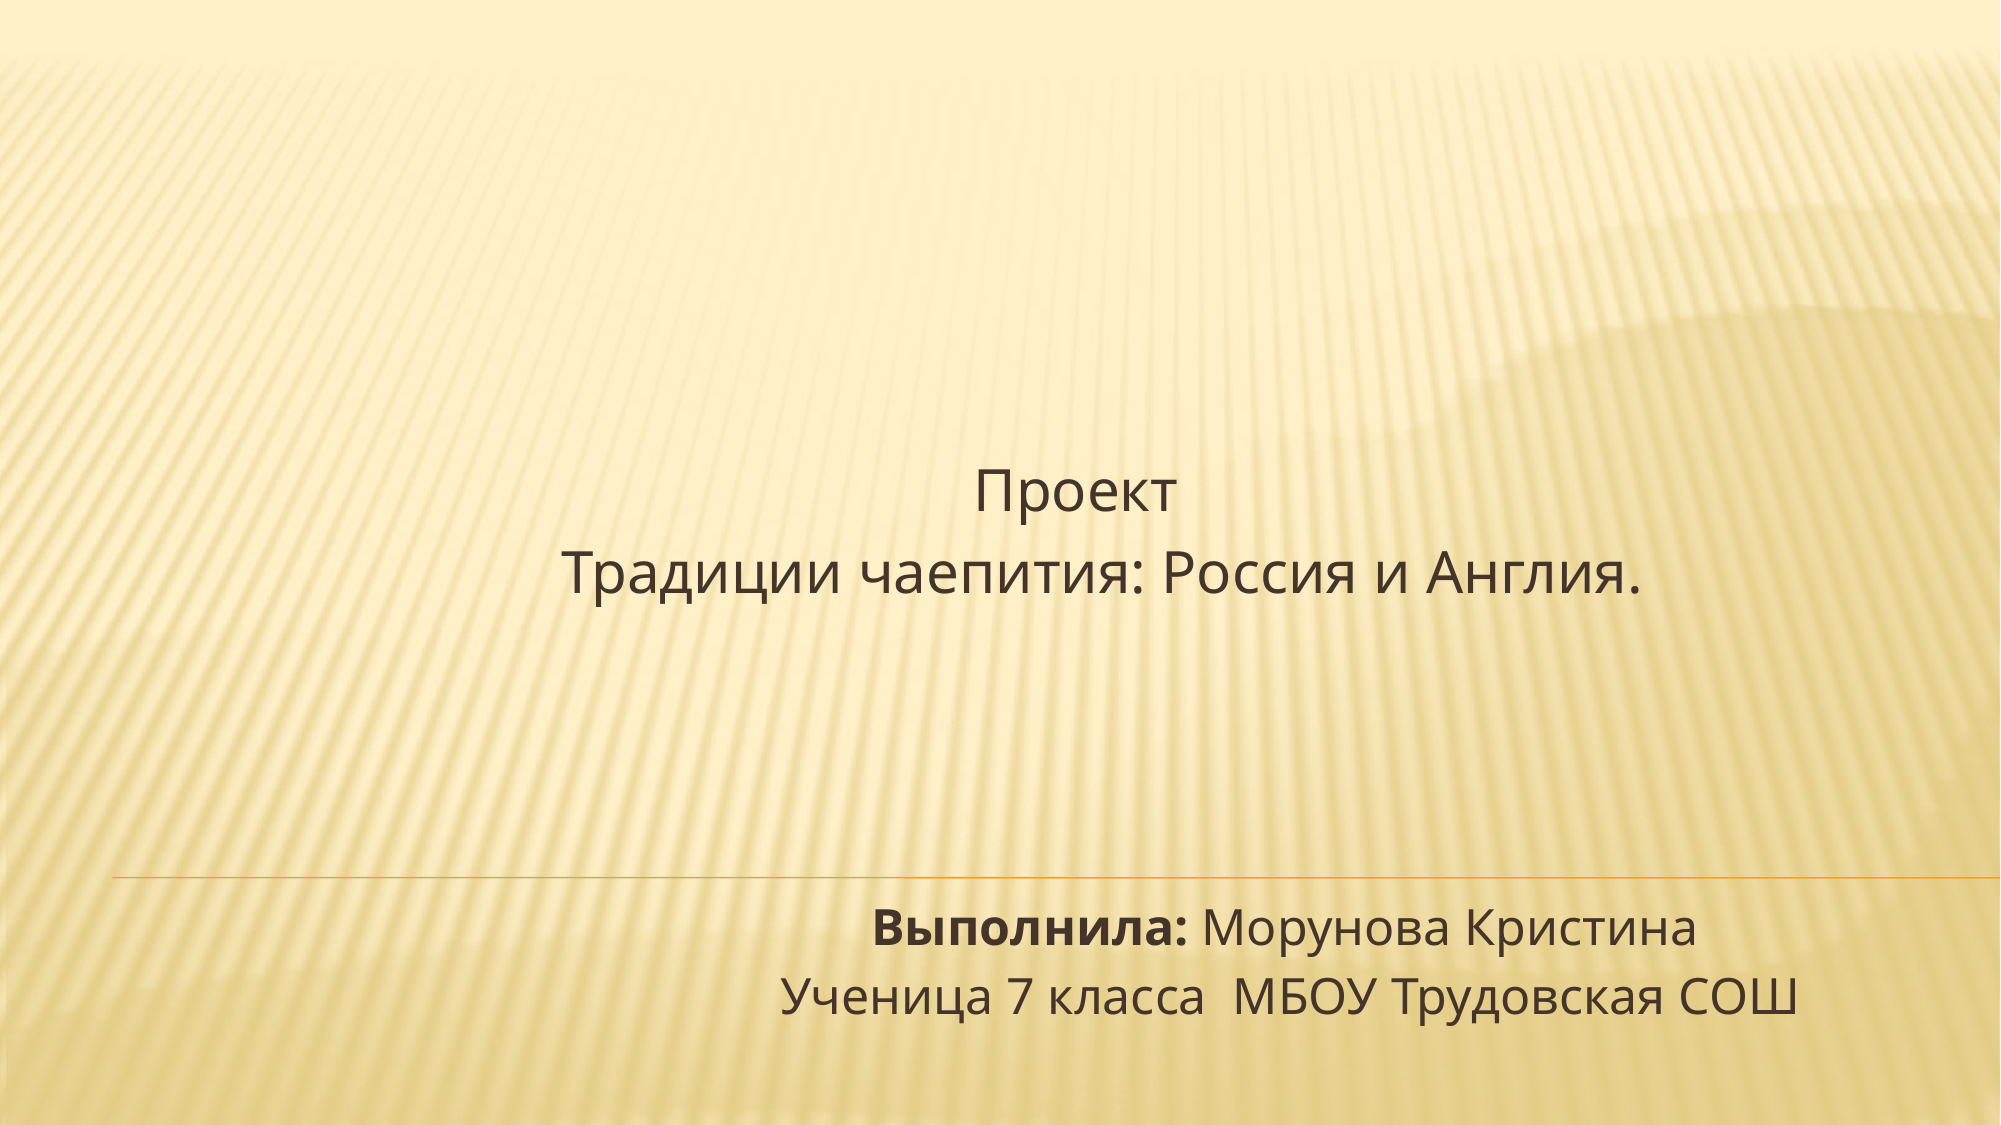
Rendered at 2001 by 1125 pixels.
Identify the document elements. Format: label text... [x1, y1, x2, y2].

subtitle Проект Традиции чаепития: Россия и Англия. Выполнила: Морунова Кристина Ученица 7 класса МБОУ Трудовская СОШ [89, 68, 1945, 1033]
